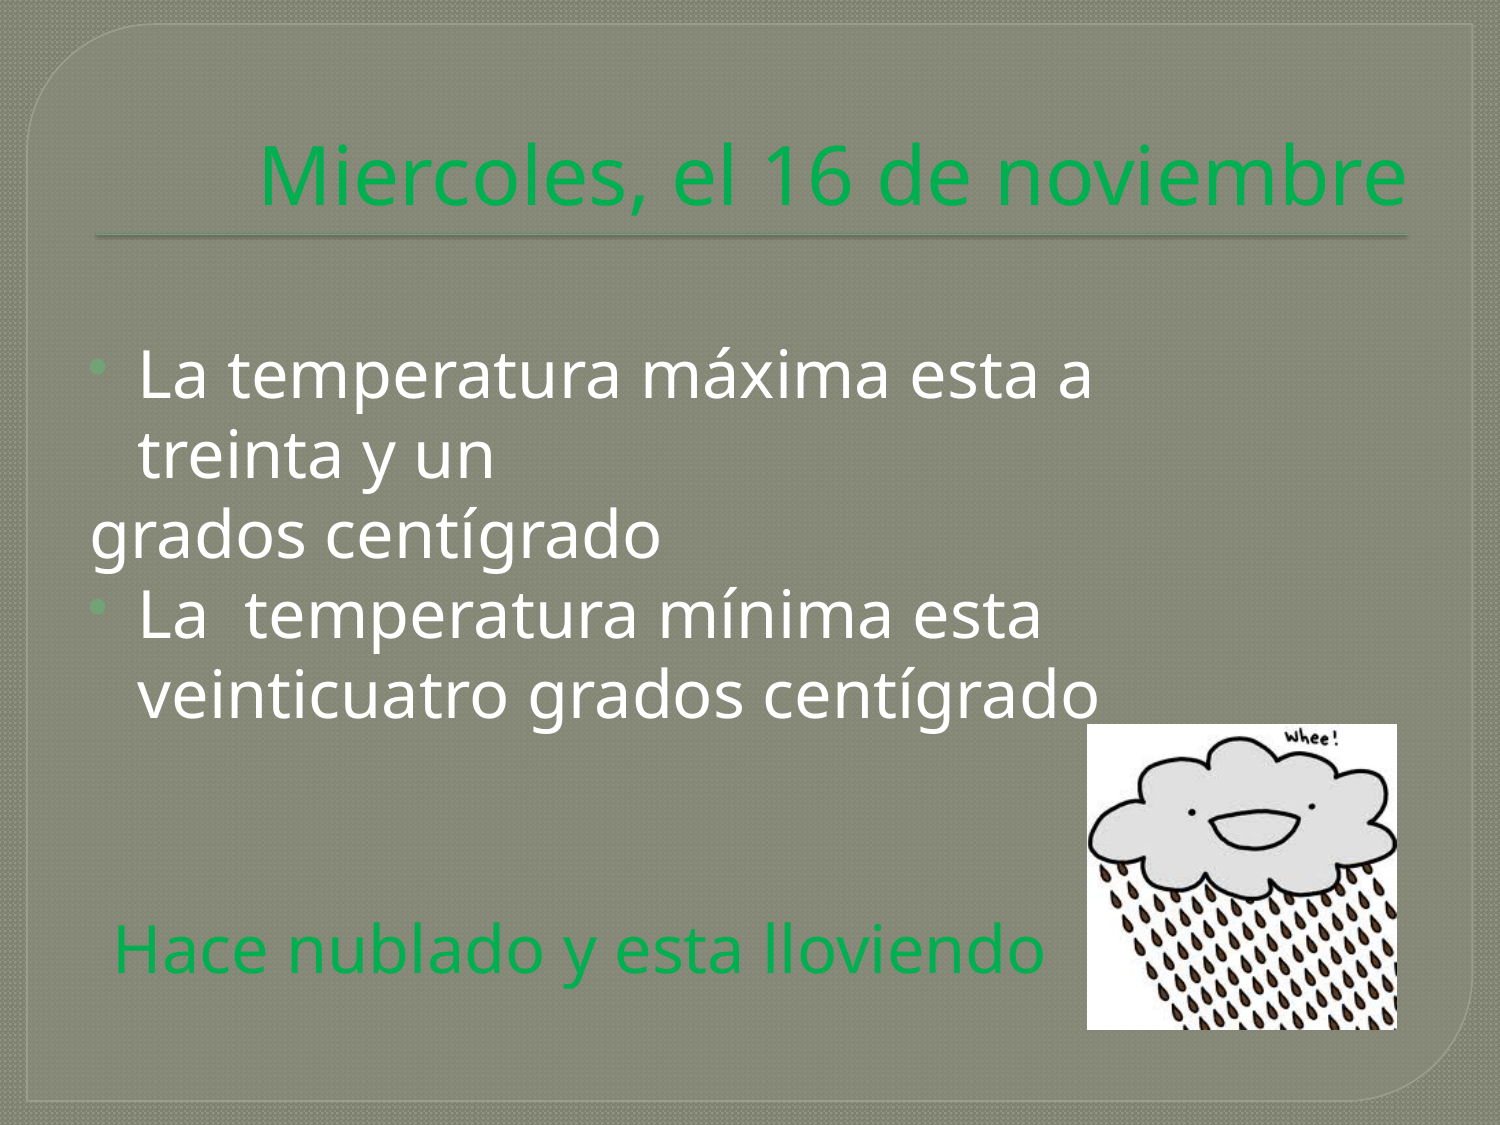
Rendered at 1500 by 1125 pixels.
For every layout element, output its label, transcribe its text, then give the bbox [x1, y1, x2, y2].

text_box Hace nublado y esta lloviendo [98, 899, 1064, 995]
title Miercoles, el 16 de noviembre [75, 41, 1425, 230]
list La temperatura máxima esta a treinta y un grados centígrado La temperatura mínima esta veinticuatro grados centígrado [75, 324, 1300, 1012]
picture [1087, 724, 1397, 1031]
